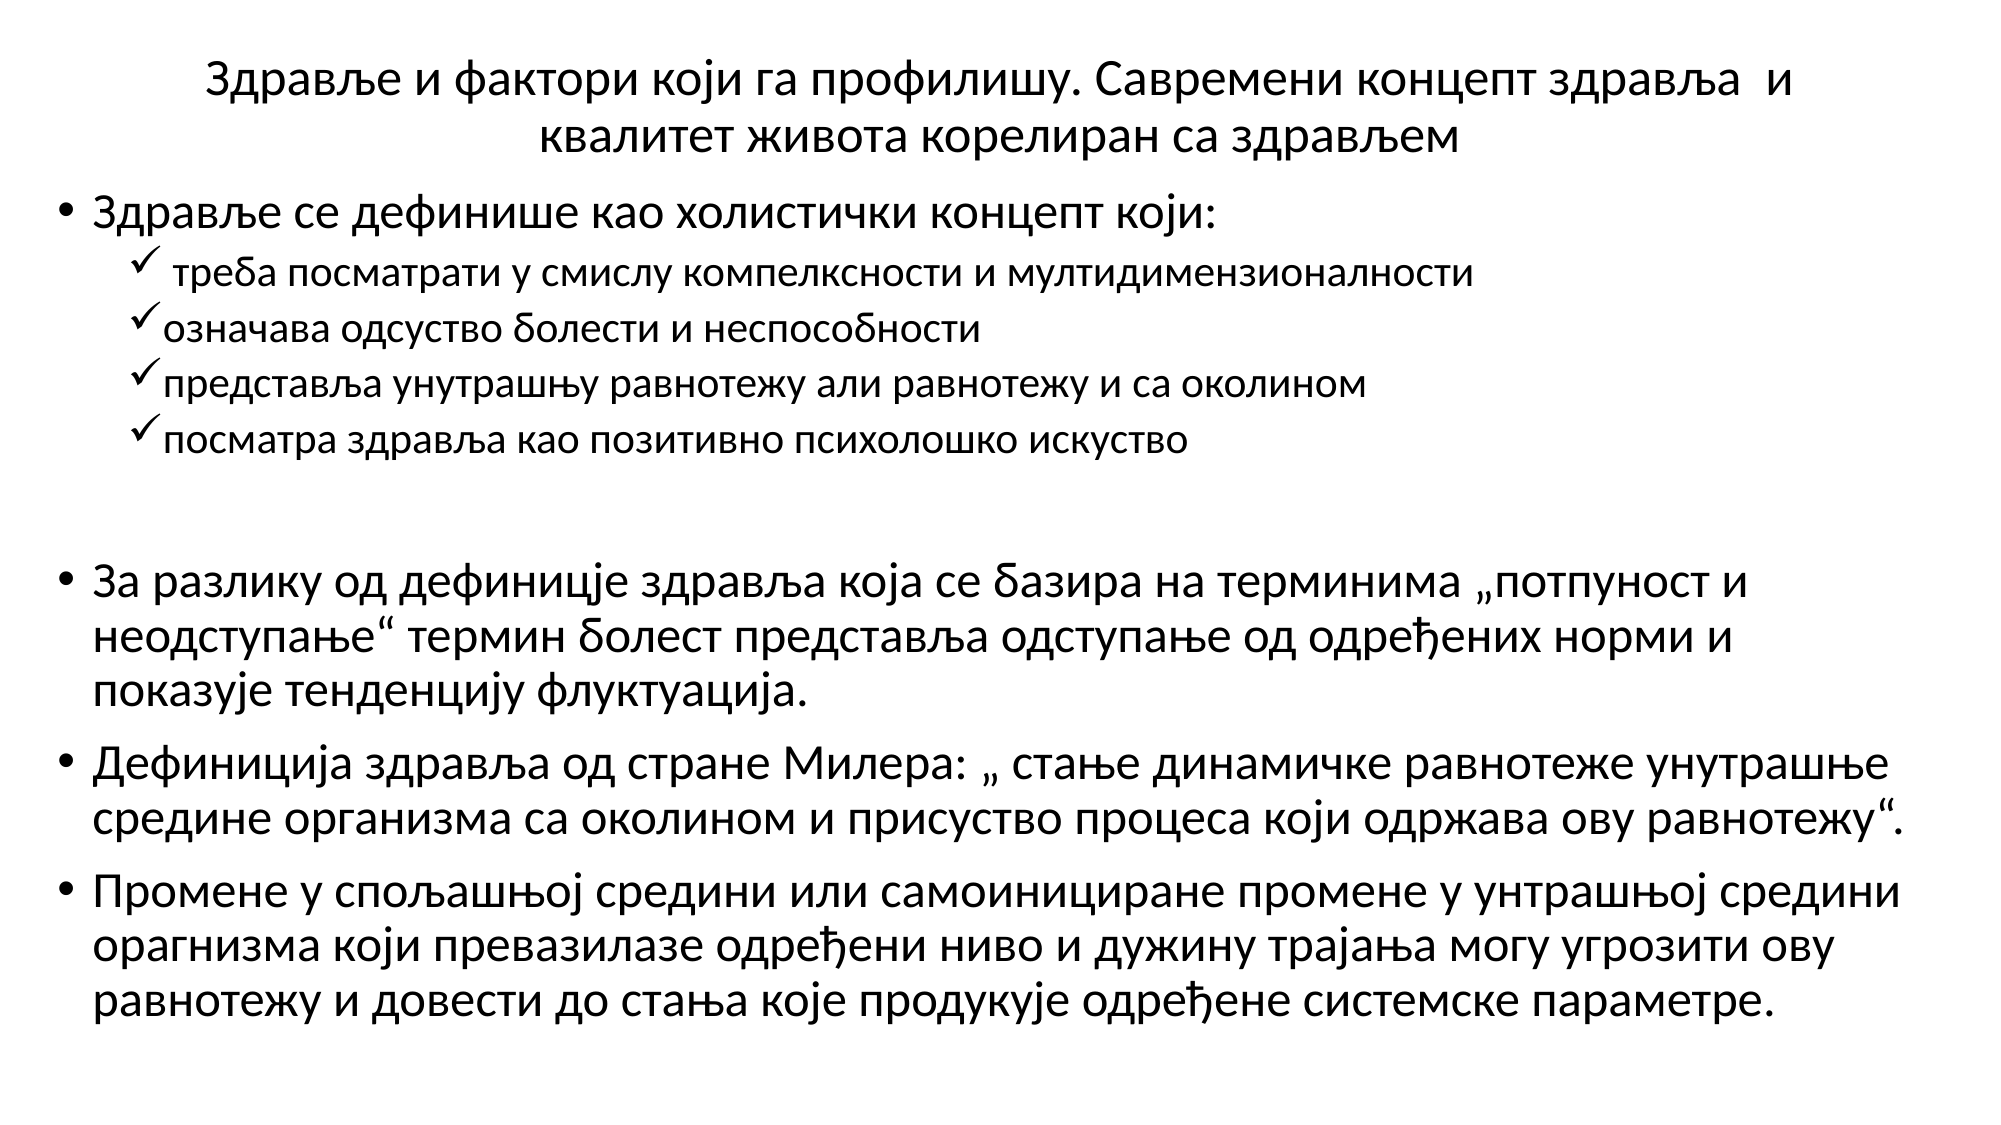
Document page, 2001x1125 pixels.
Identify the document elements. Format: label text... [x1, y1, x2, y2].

title Здравље и фактори који га профилишу. Савремени концепт здравља и квалитет живота корелиран са здрављем [137, 42, 1863, 172]
list Здравље се дефинише као холистички концепт који: треба посматрати у смислу компелксности и мултидимензионалности означава одсуство болести и неспособности представља унутрашњу равнотежу али равнотежу и са околином посматра здравља као позитивно психолошко искуство За разлику од дефиницје здравља која се базира на терминима „потпуност и неодступање“ термин болест представља одступање од одређених норми и показује тенденцију флуктуација. Дефиниција здравља од стране Милера: „ стање динамичке равнотеже унутрашње средине организма са околином и присуство процеса који одржава ову равнотежу“. Промене у спољашњој средини или самоинициране промене у унтрашњој средини орагнизма који превазилазе одређени ниво и дужину трајања могу угрозити ову равнотежу и довести до стања које продукује одређене системске параметре. [42, 177, 1942, 1078]
